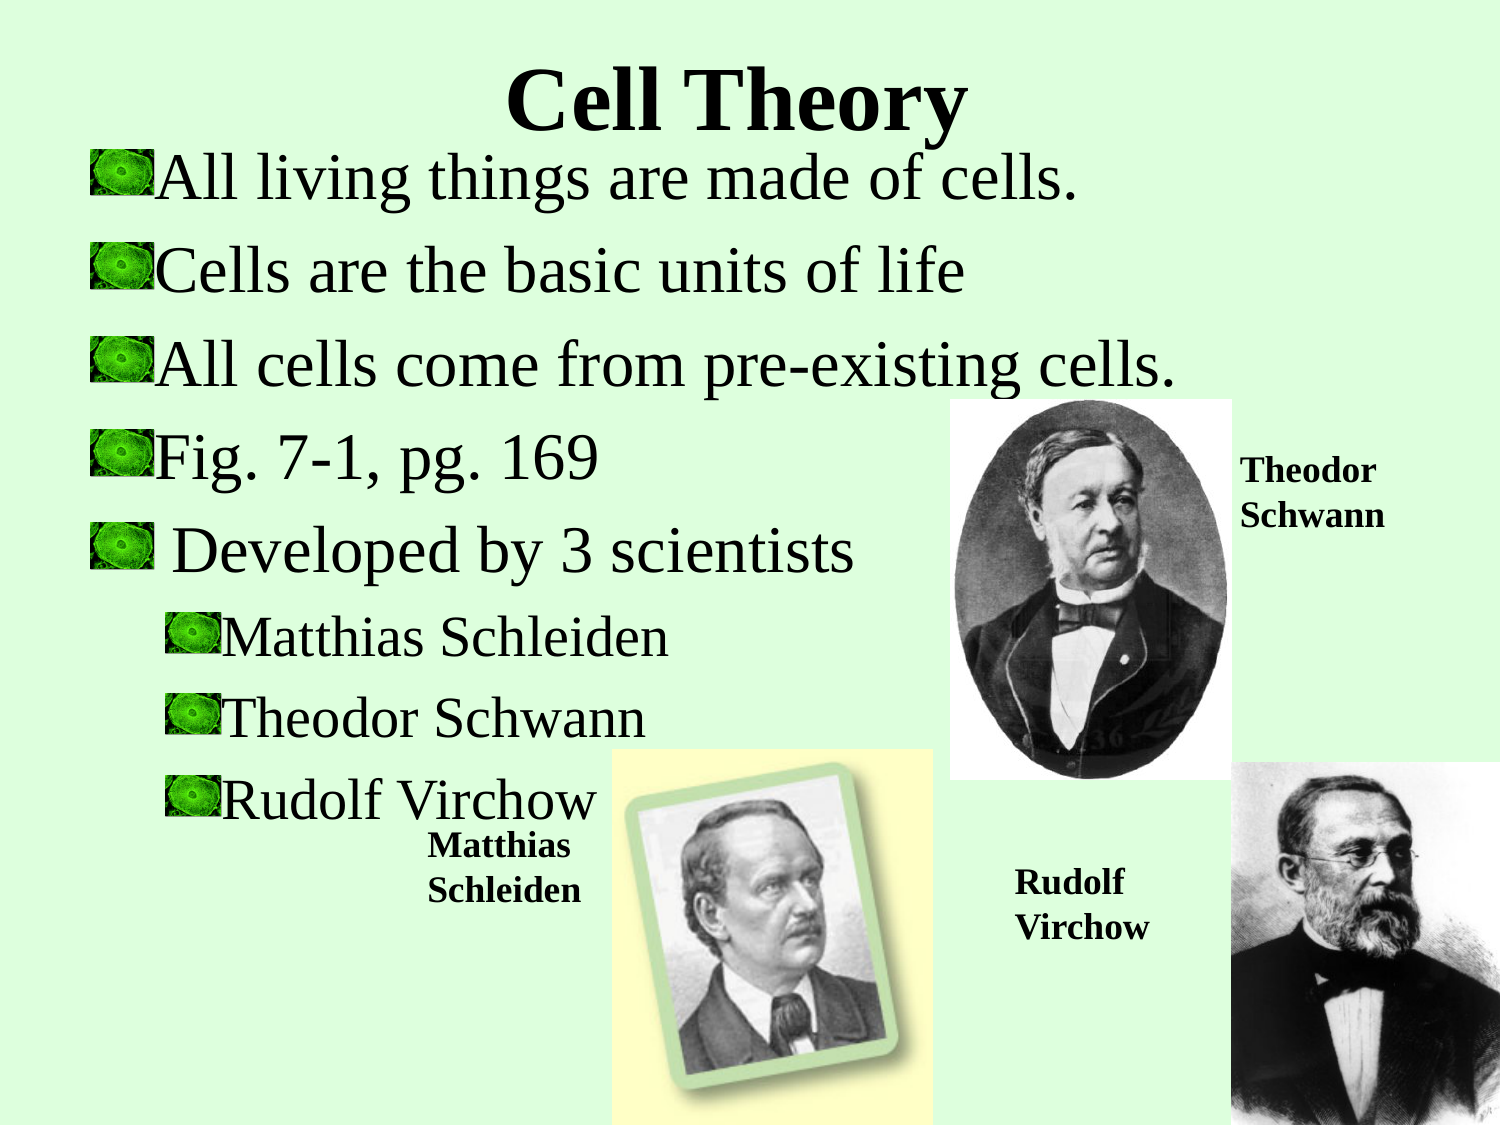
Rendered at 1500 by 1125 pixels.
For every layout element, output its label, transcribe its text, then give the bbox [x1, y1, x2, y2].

title Cell Theory [62, 0, 1413, 188]
picture [90, 336, 155, 383]
picture [165, 775, 222, 817]
text_box Matthias Schleiden [412, 812, 607, 918]
picture [90, 149, 155, 196]
picture [90, 522, 155, 570]
picture [949, 399, 1500, 1125]
picture [165, 612, 222, 654]
picture [90, 242, 155, 290]
text_box Theodor Schwann [1235, 437, 1500, 543]
text_box Rudolf Virchow [999, 849, 1225, 955]
picture [90, 429, 155, 477]
list All living things are made of cells. Cells are the basic units of life All cells come from pre-existing cells. Fig. 7-1, pg. 169 Developed by 3 scientists Matthias Schleiden Theodor Schwann Rudolf Virchow [75, 125, 1425, 850]
picture [165, 693, 222, 735]
picture [612, 749, 933, 1125]
